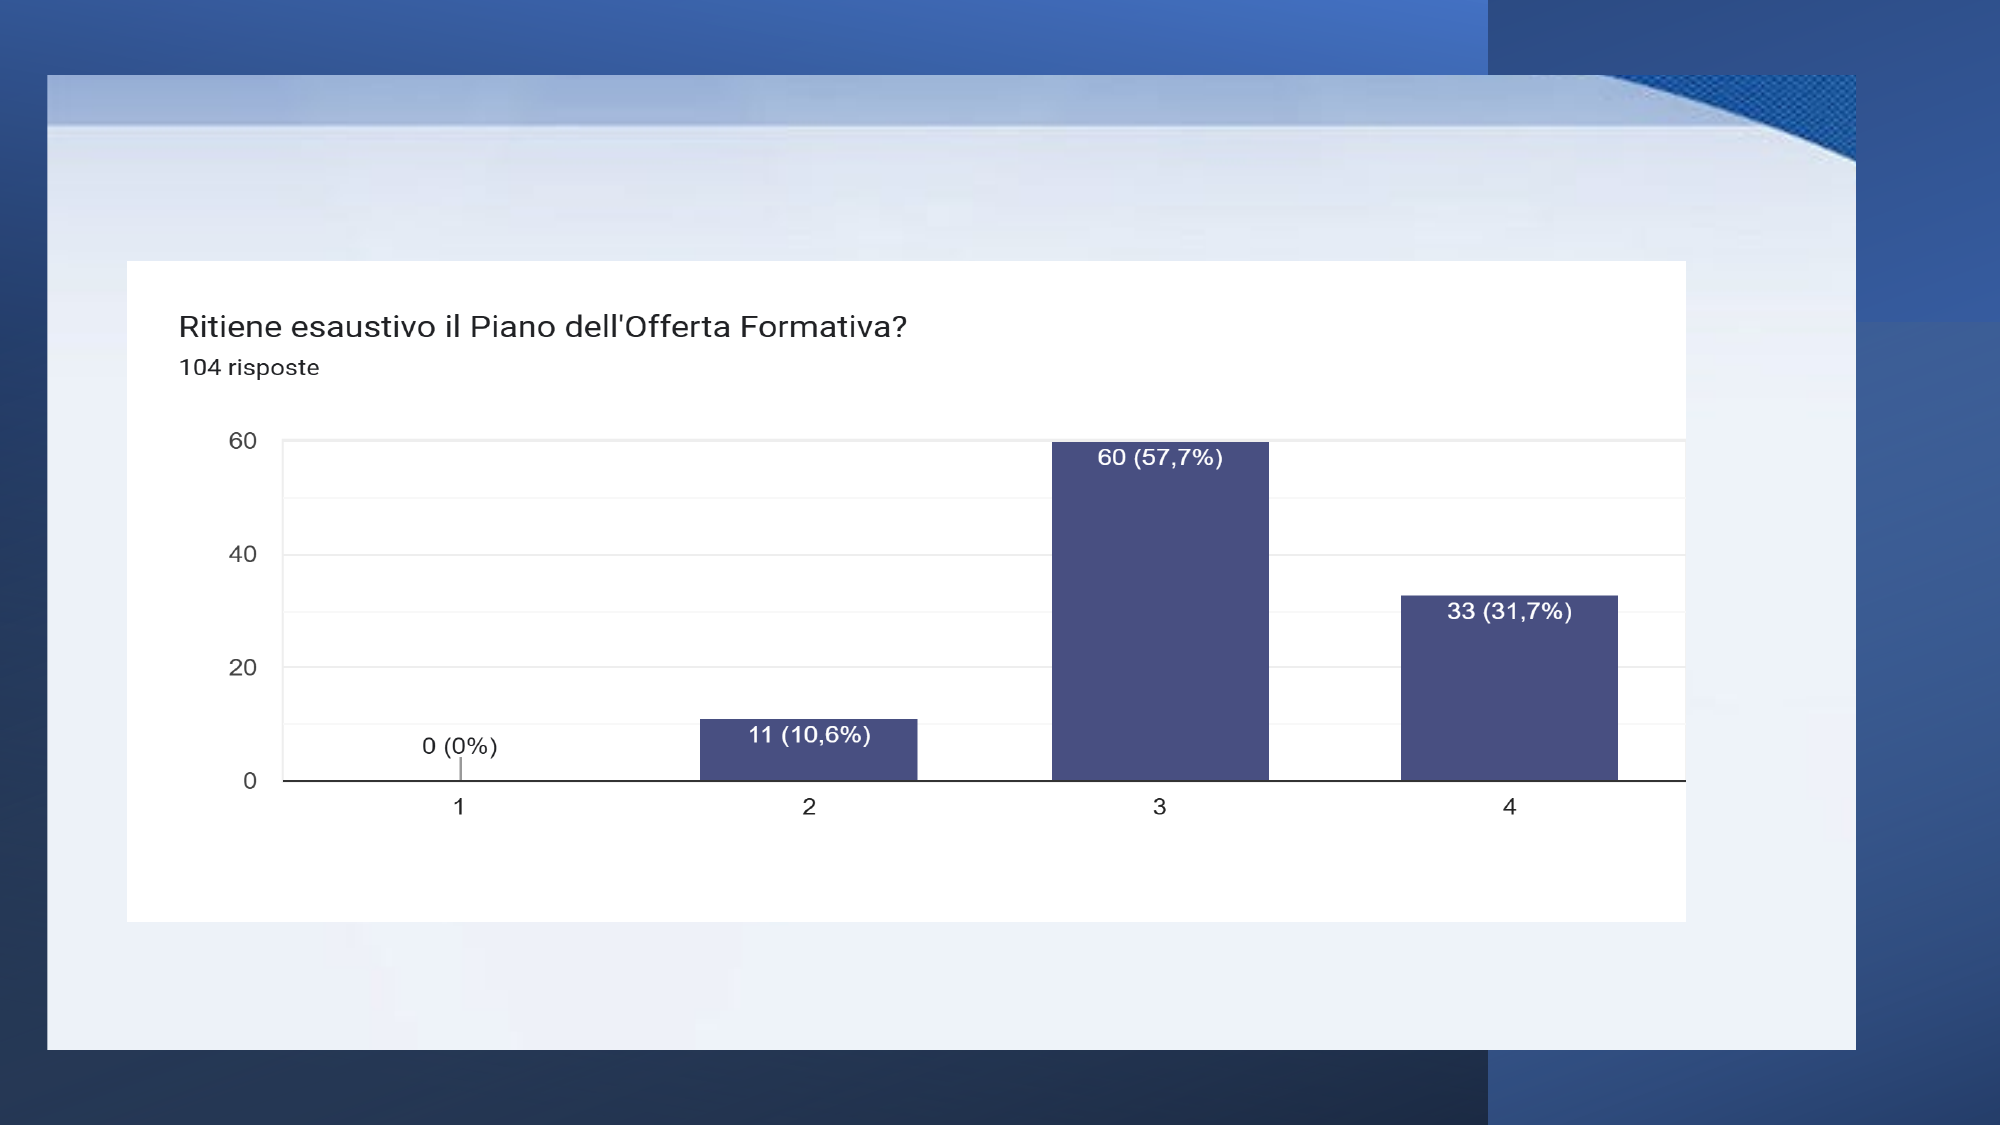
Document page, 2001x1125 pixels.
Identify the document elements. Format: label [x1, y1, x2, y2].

text_box [0, 0, 1489, 321]
picture [47, 75, 1856, 1050]
text_box [1489, 0, 2000, 321]
text_box [0, 321, 2000, 1125]
